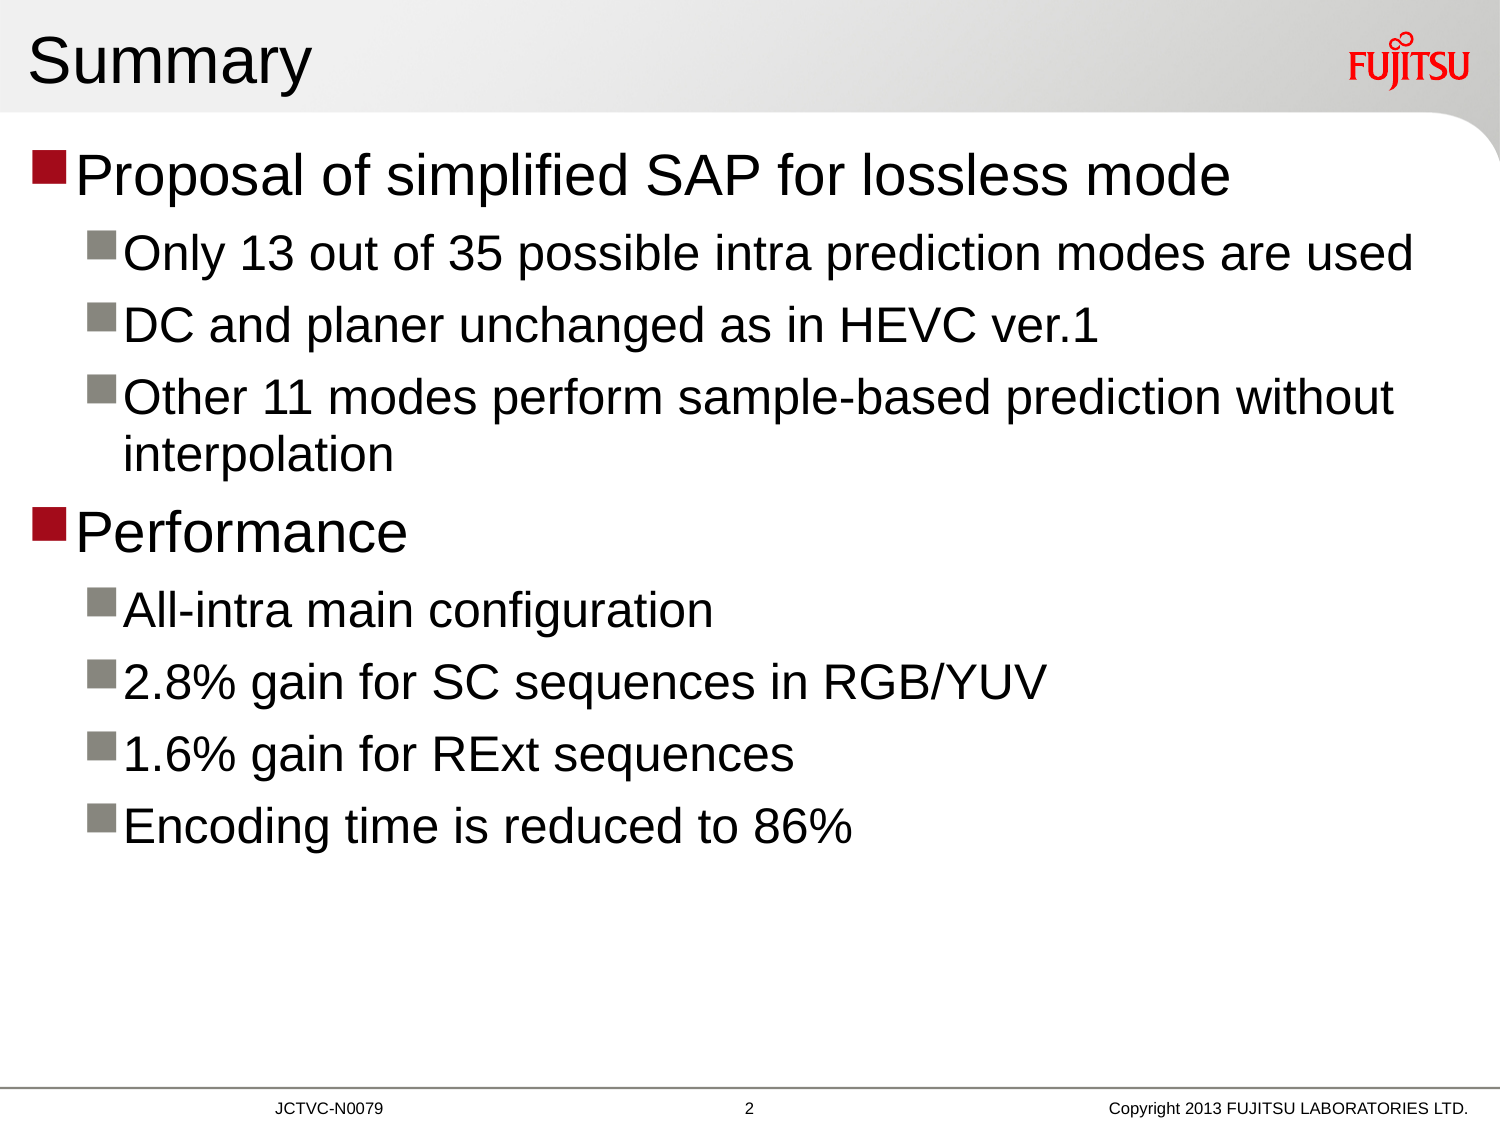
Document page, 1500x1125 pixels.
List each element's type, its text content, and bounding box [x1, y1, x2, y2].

footer Copyright 2013 FUJITSU LABORATORIES LTD. [809, 1091, 1470, 1125]
list Proposal of simplified SAP for lossless mode Only 13 out of 35 possible intra prediction modes are used DC and planer unchanged as in HEVC ver.1 Other 11 modes perform sample-based prediction without interpolation Performance All-intra main configuration 2.8% gain for SC sequences in RGB/YUV 1.6% gain for RExt sequences Encoding time is reduced to 86% [27, 142, 1469, 1061]
picture [0, 0, 1500, 176]
slide_number 1 [705, 1091, 794, 1125]
title Summary [27, 0, 1317, 114]
